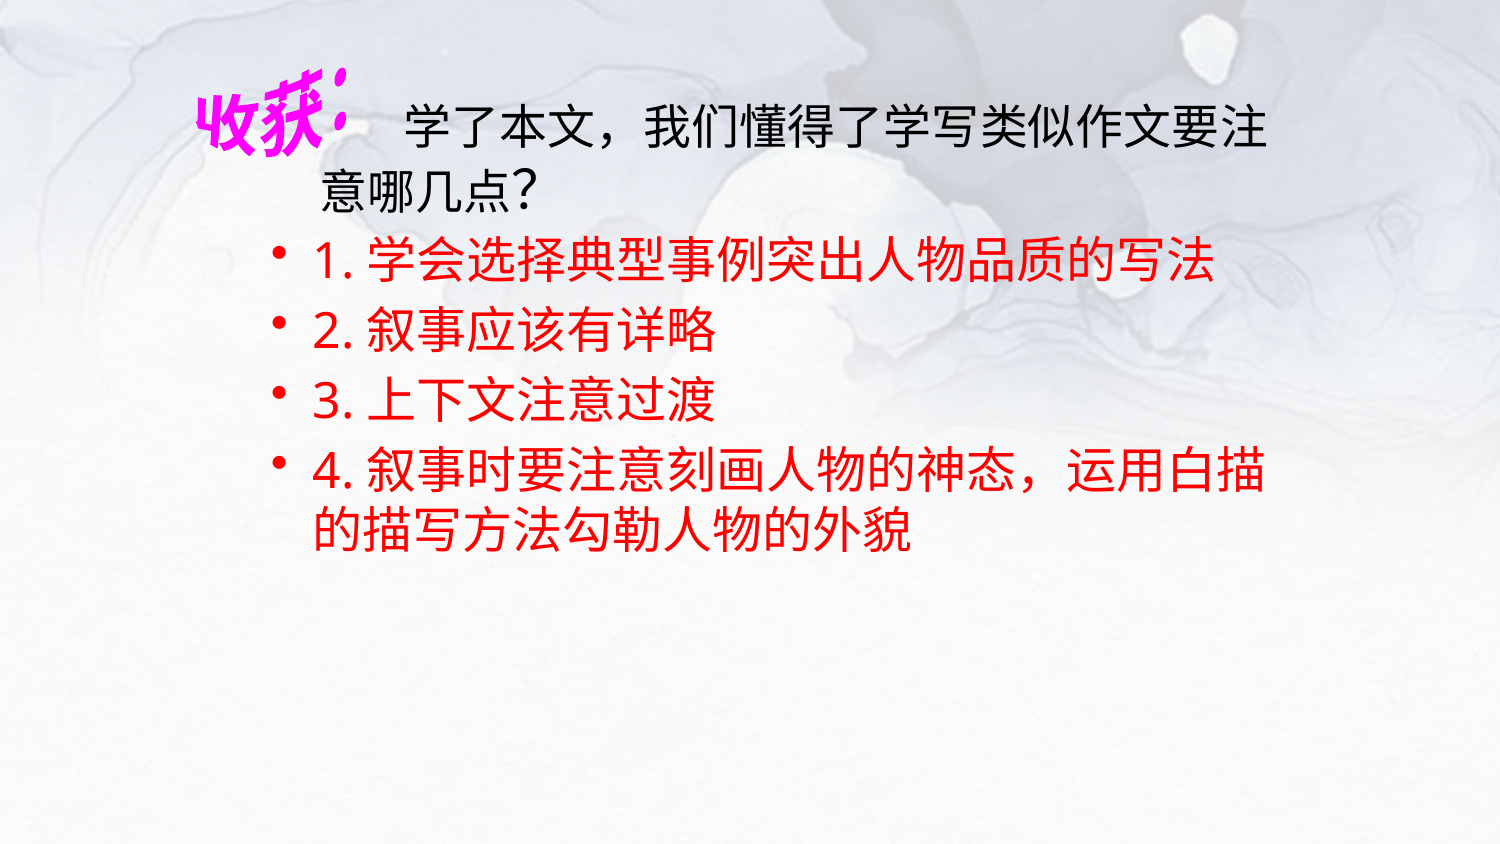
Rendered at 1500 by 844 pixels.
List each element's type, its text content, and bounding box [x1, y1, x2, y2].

text_box 1.学会选择典型事例突出人物品质的写法 2.叙事应该有详略 3.上下文注意过渡 4.叙事时要注意刻画人物的神态，运用白描的描写方法勾勒人物的外貌 [259, 223, 1305, 781]
text_box 学了本文，我们懂得了学写类似作文要注意哪几点？ [308, 84, 1305, 223]
picture [0, 0, 1500, 844]
